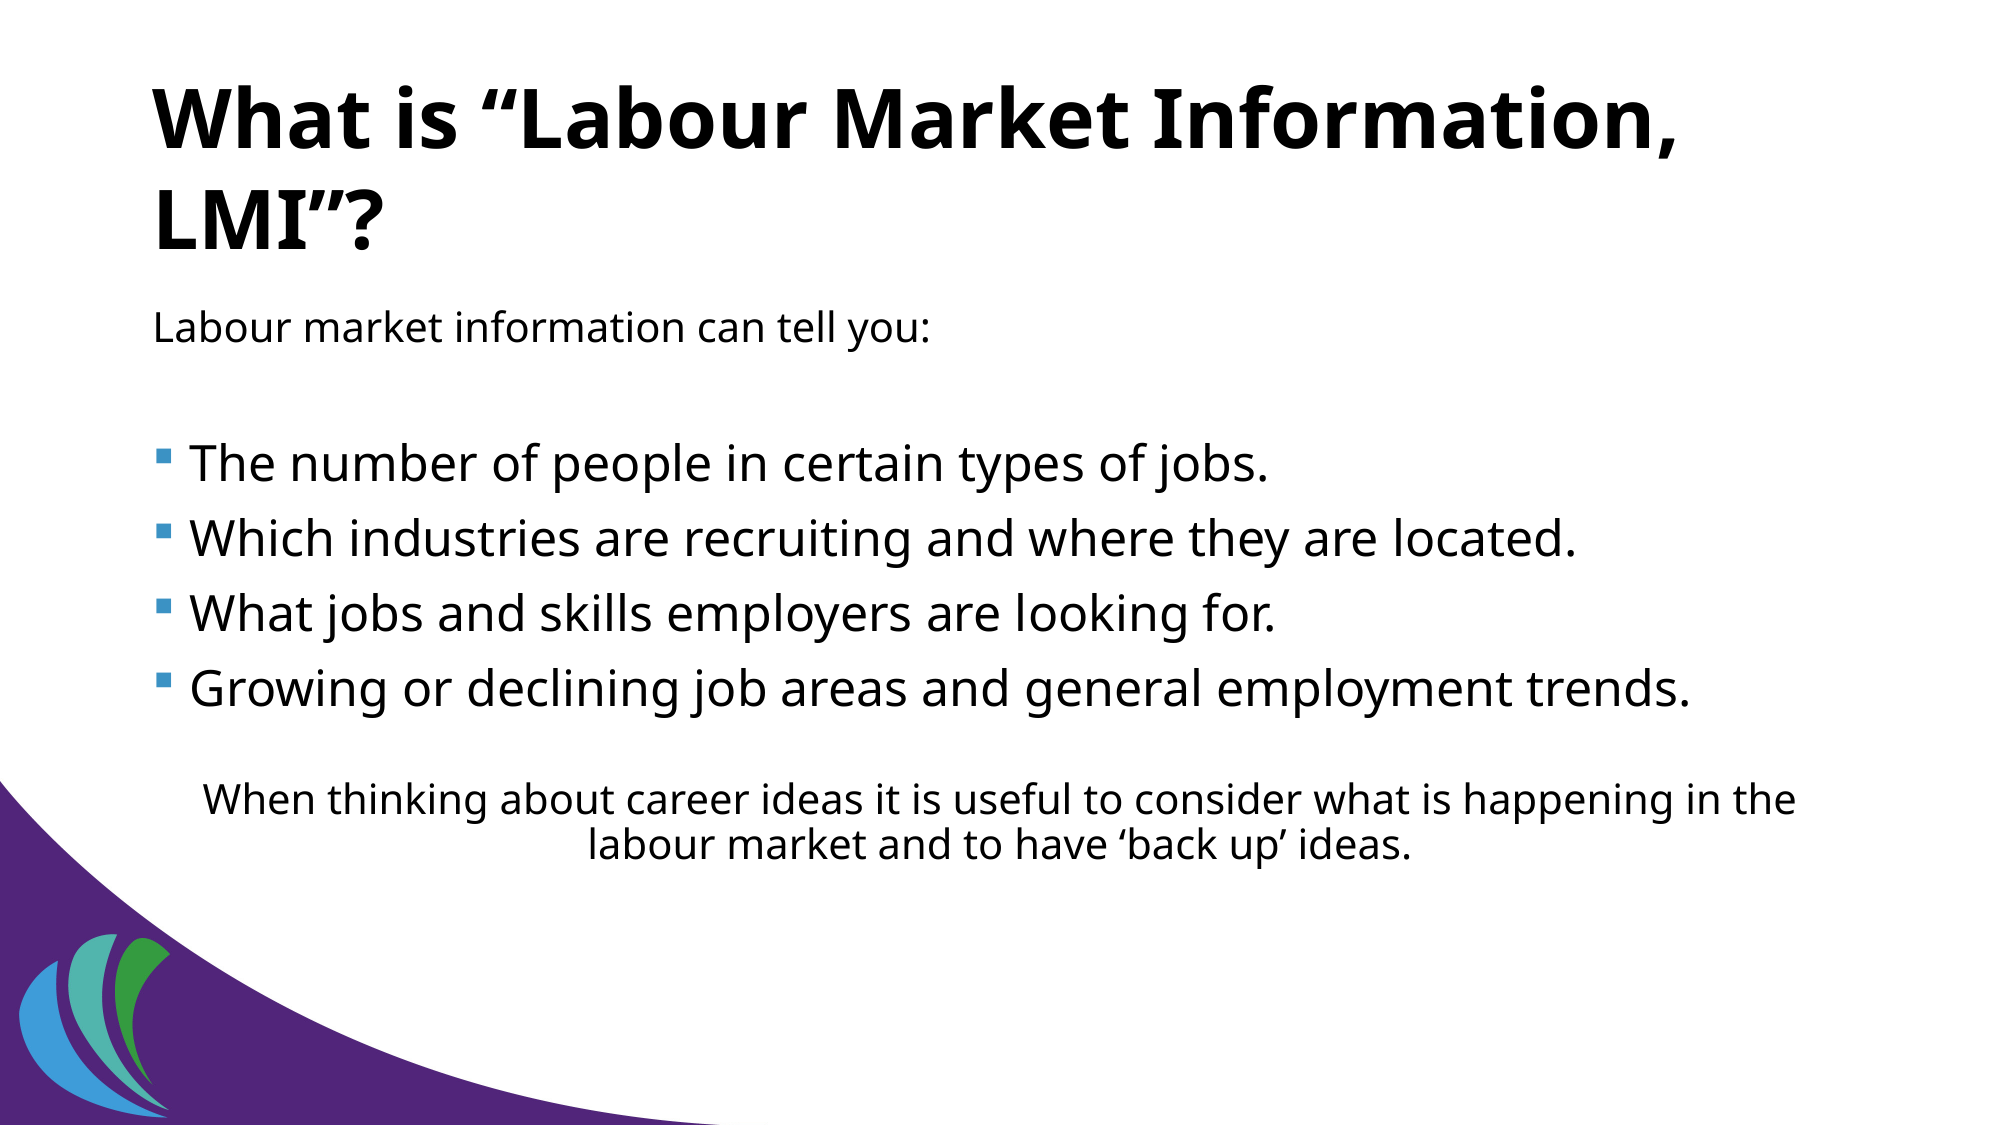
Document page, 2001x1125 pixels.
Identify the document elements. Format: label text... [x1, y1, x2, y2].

list Labour market information can tell you: The number of people in certain types of jobs. Which industries are recruiting and where they are located. What jobs and skills employers are looking for. Growing or declining job areas and general employment trends. When thinking about career ideas it is useful to consider what is happening in the labour market and to have ‘back up’ ideas. [137, 299, 1863, 1014]
title What is “Labour Market Information, LMI”? [137, 59, 1863, 278]
picture [0, 1, 2000, 1125]
